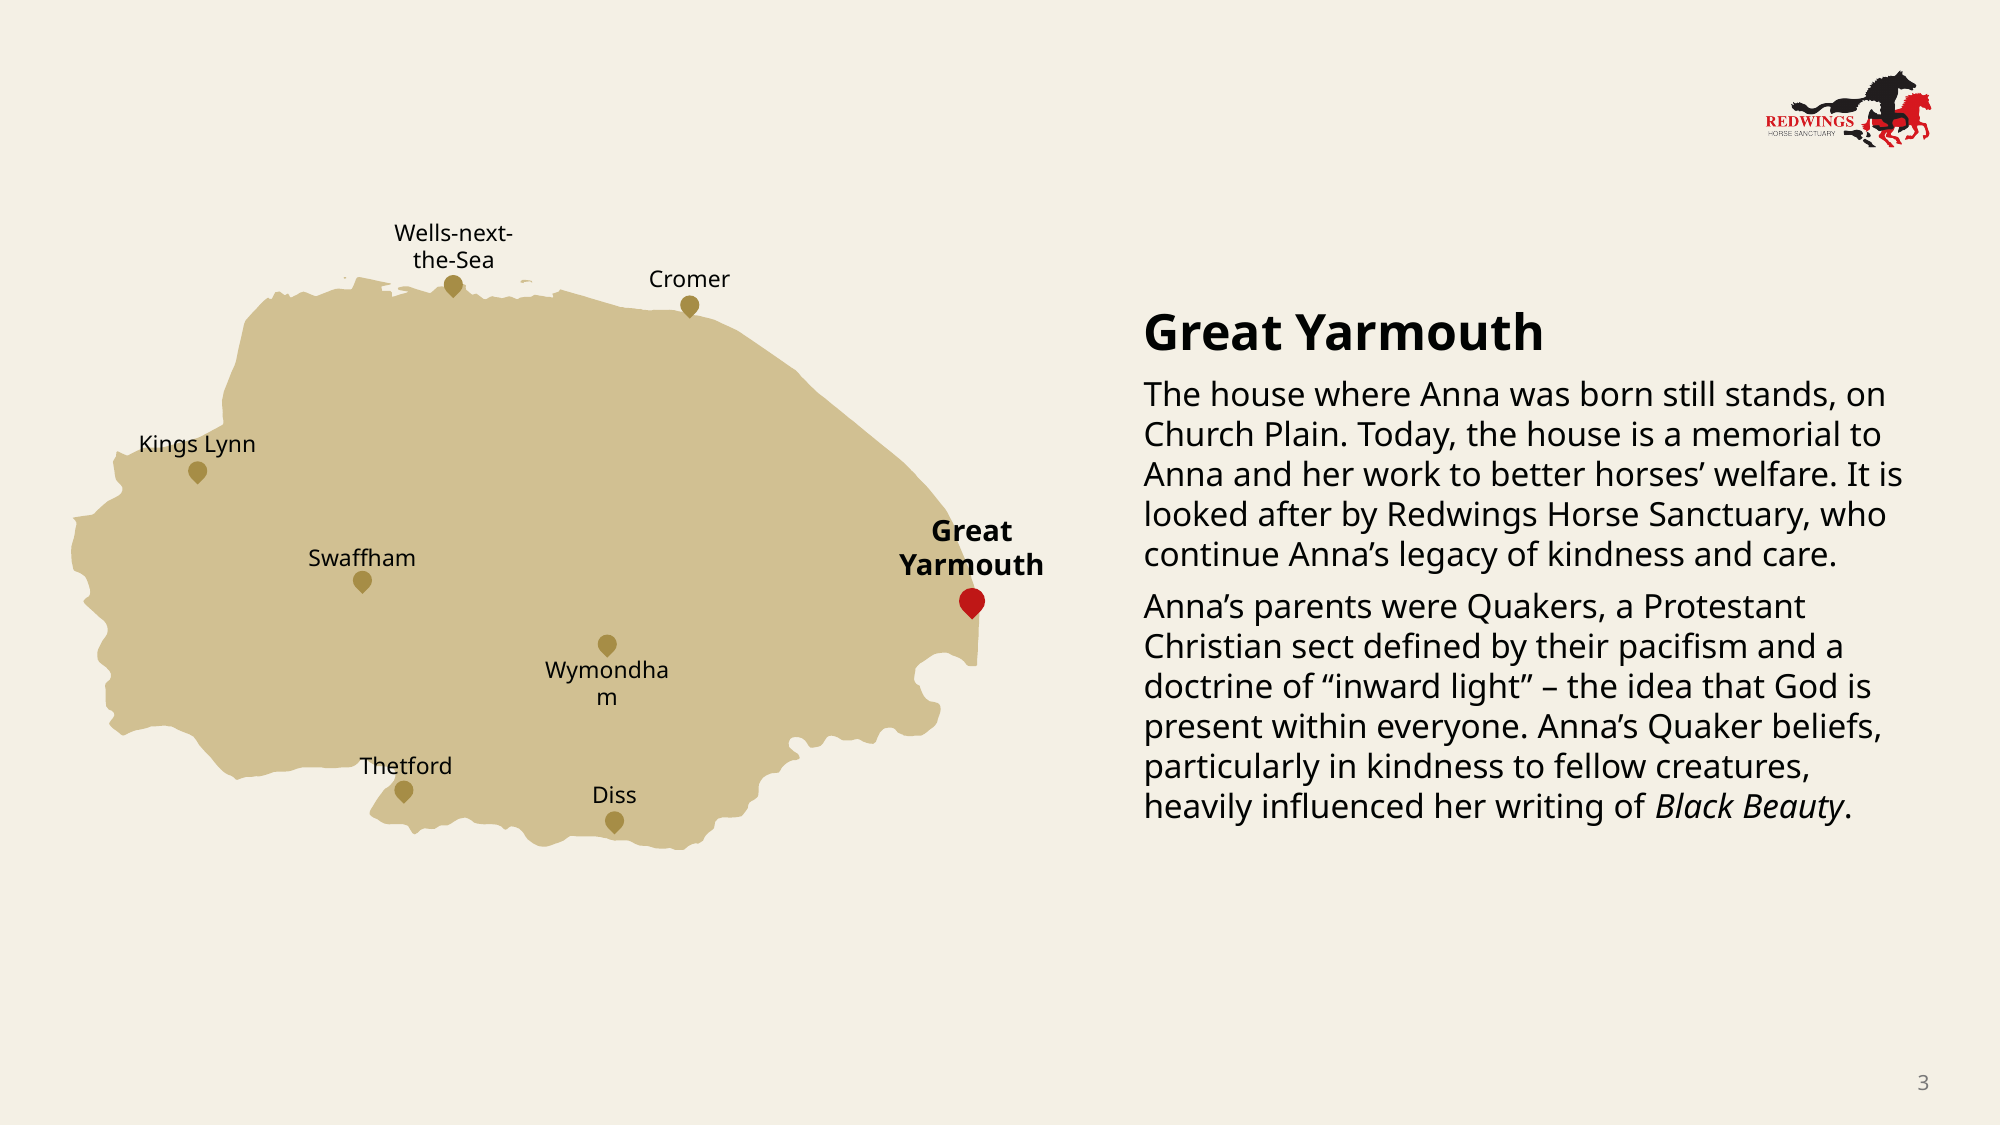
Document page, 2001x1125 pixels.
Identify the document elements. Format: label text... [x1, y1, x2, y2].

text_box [539, 634, 675, 684]
text_box Great Yarmouth The house where Anna was born still stands, on Church Plain. Today, the house is a memorial to Anna and her work to better horses’ welfare. It is looked after by Redwings Horse Sanctuary, who continue Anna’s legacy of kindness and care. Anna’s parents were Quakers, a Protestant Christian sect defined by their pacifism and a doctrine of “inward light” – the idea that God is present within everyone. Anna’s Quaker beliefs, particularly in kindness to fellow creatures, heavily influenced her writing of Black Beauty. [1143, 300, 1929, 825]
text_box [883, 511, 1061, 620]
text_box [294, 542, 430, 595]
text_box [354, 750, 459, 805]
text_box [70, 276, 981, 851]
picture [1758, 68, 1938, 149]
slide_number 3 [1801, 1071, 1930, 1097]
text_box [129, 429, 266, 485]
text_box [385, 218, 523, 299]
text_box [580, 780, 649, 835]
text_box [640, 263, 739, 320]
